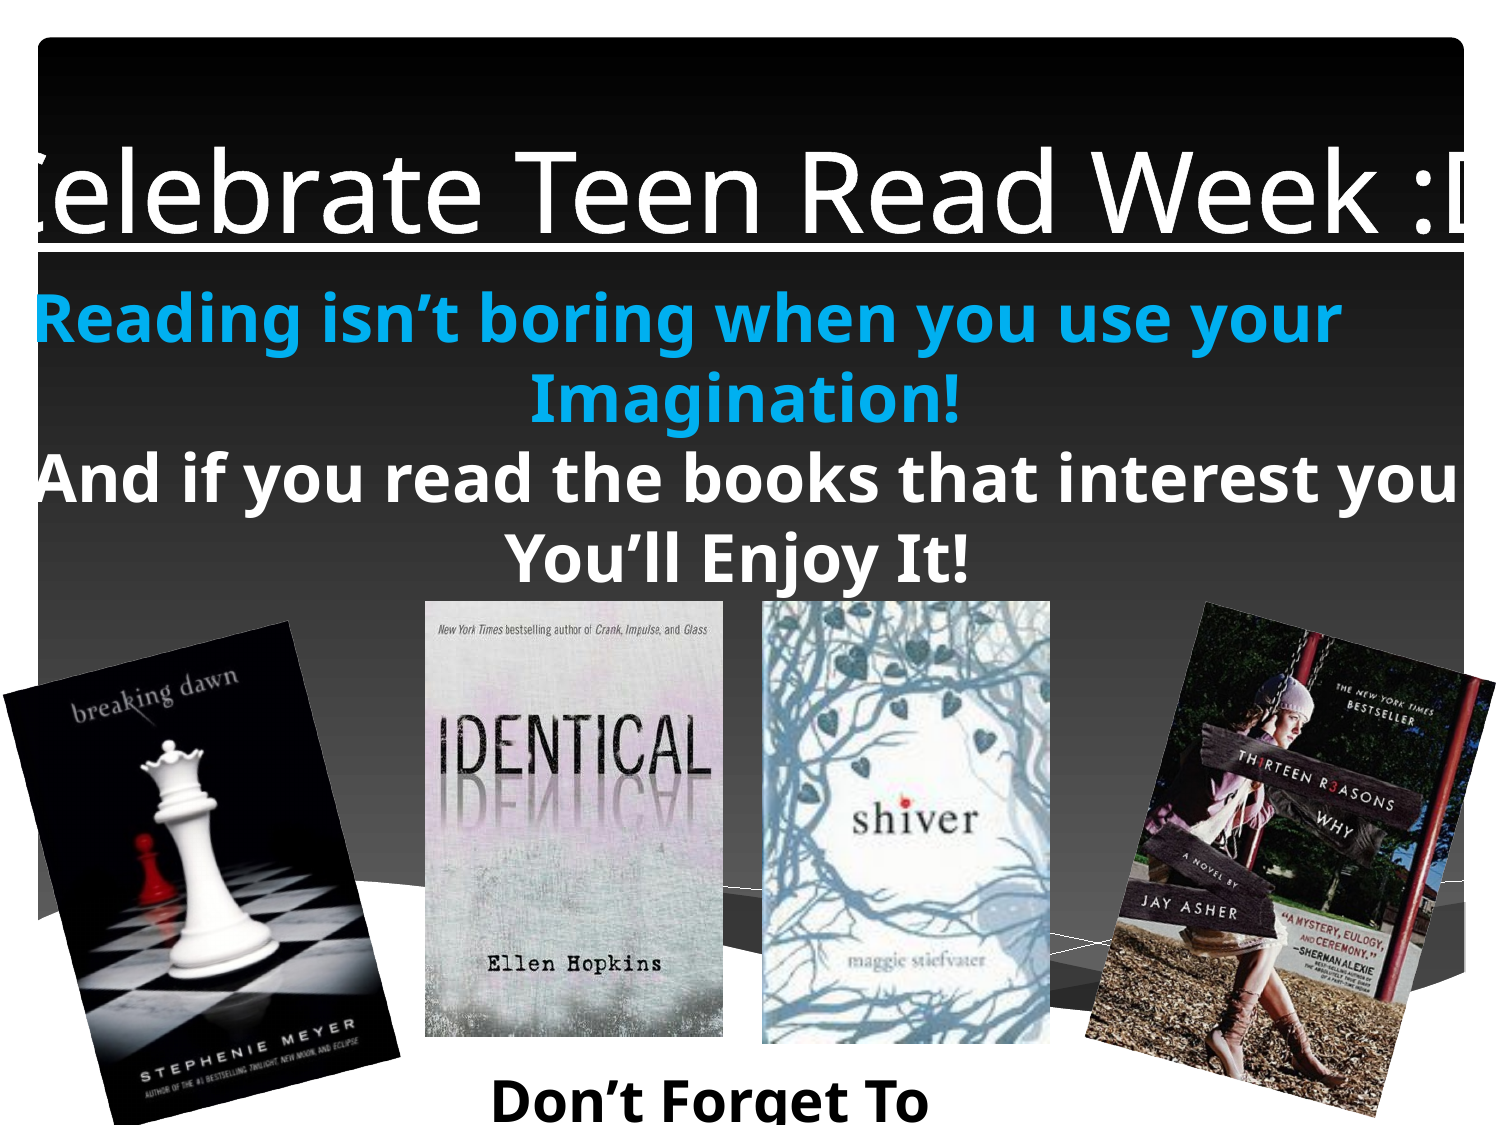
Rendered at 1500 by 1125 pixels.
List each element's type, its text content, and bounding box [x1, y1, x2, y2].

picture [1085, 602, 1495, 1117]
picture [424, 601, 724, 1037]
text_box Celebrate Teen Read Week :D [0, 112, 1500, 263]
text_box Reading isn’t boring when you use your Imagination! And if you read the books that interest you You’ll Enjoy It! [16, 268, 1477, 684]
picture [761, 601, 1050, 1044]
picture [3, 649, 400, 1125]
text_box Don’t Forget To Read! [474, 1056, 1050, 1125]
